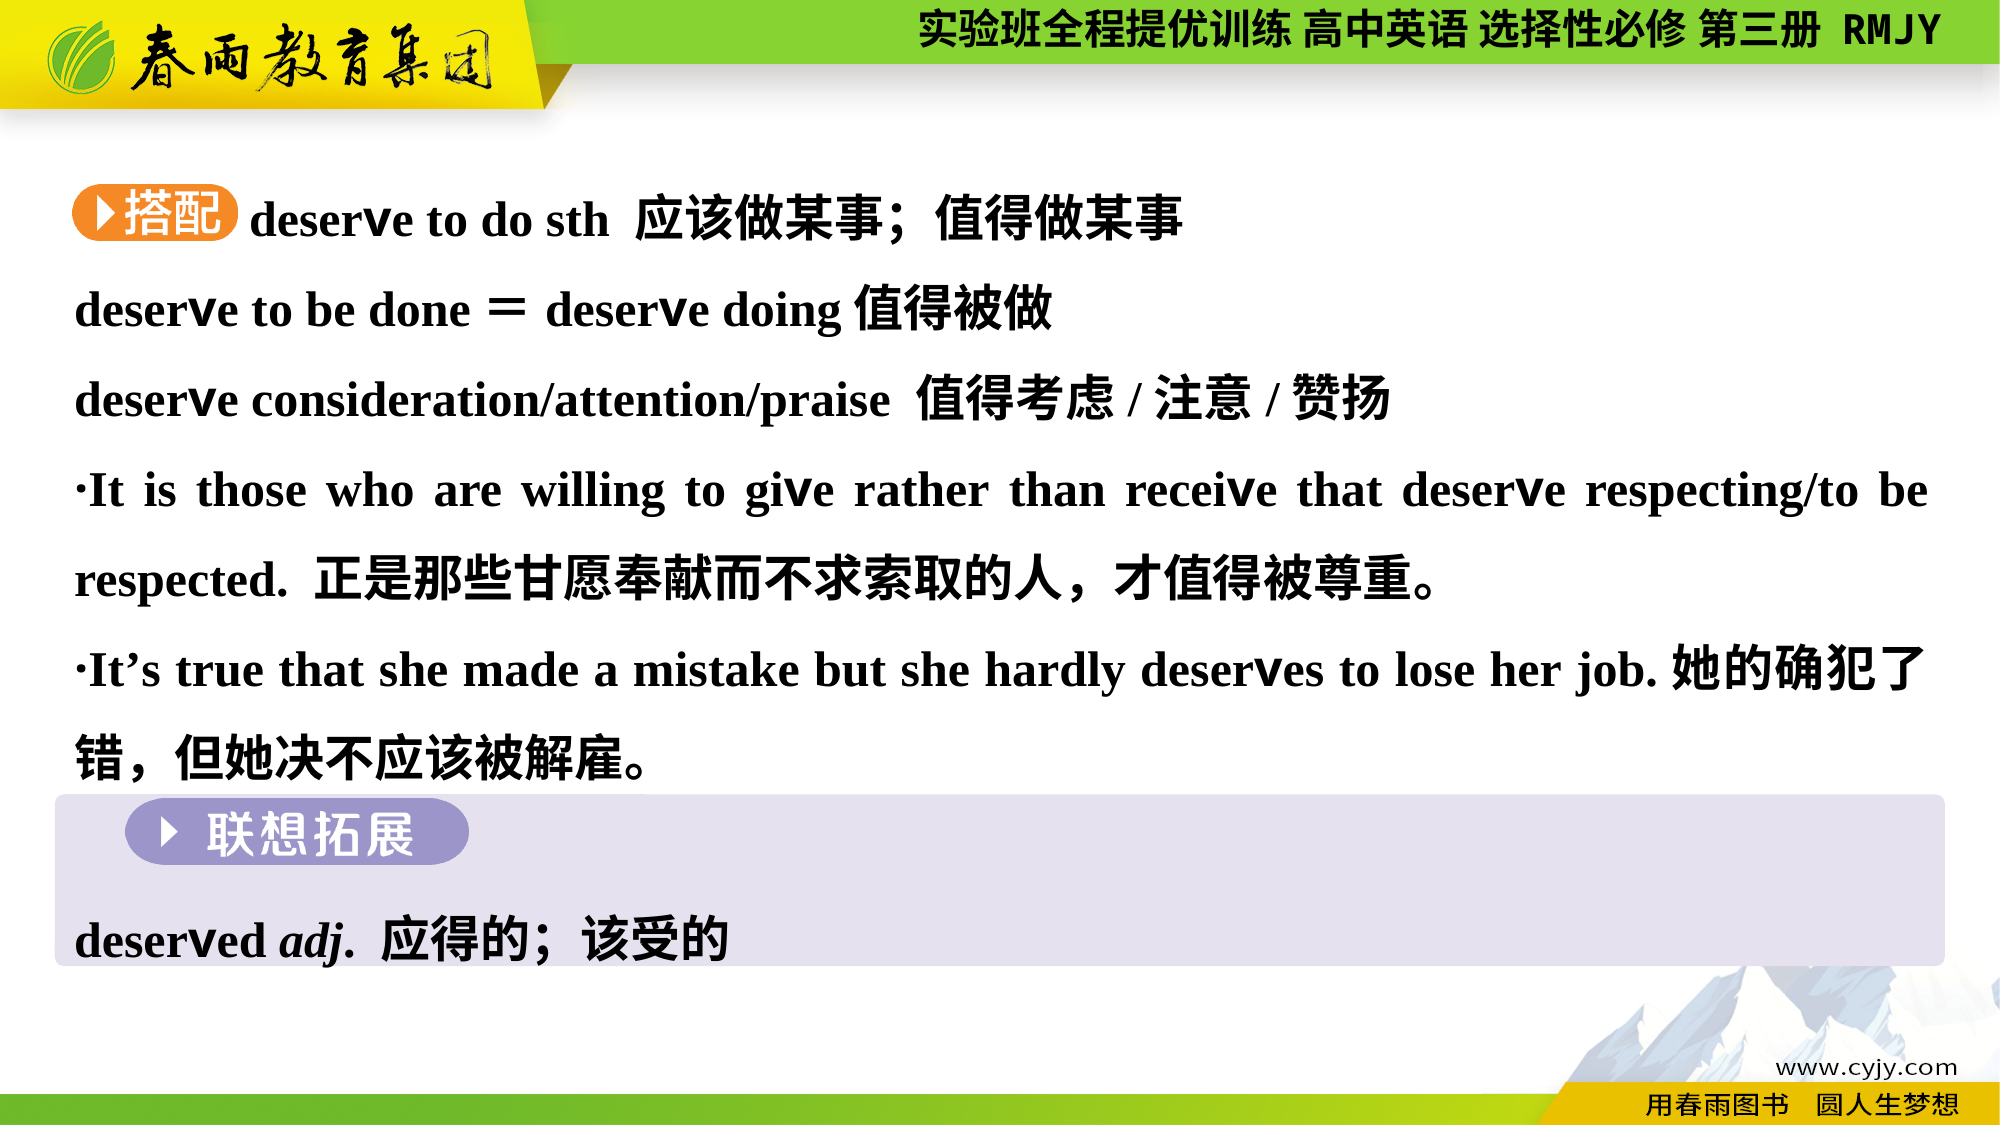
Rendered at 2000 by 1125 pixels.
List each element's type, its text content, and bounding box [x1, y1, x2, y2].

list deserve to do sth 应该做某事；值得做某事 deserve to be done＝deserve doing值得被做 deserve consideration/attention/praise 值得考虑/注意/赞扬 ·It is those who are willing to give rather than receive that deserve respecting/to be respected. 正是那些甘愿奉献而不求索取的人，才值得被尊重。 ·It’s true that she made a mistake but she hardly deserves to lose her job.她的确犯了错，但她决不应该被解雇。 [59, 149, 1944, 798]
text_box [54, 794, 1945, 965]
text_box deserved adj. 应得的；该受的 [59, 870, 1944, 976]
picture [0, 0, 2000, 1125]
